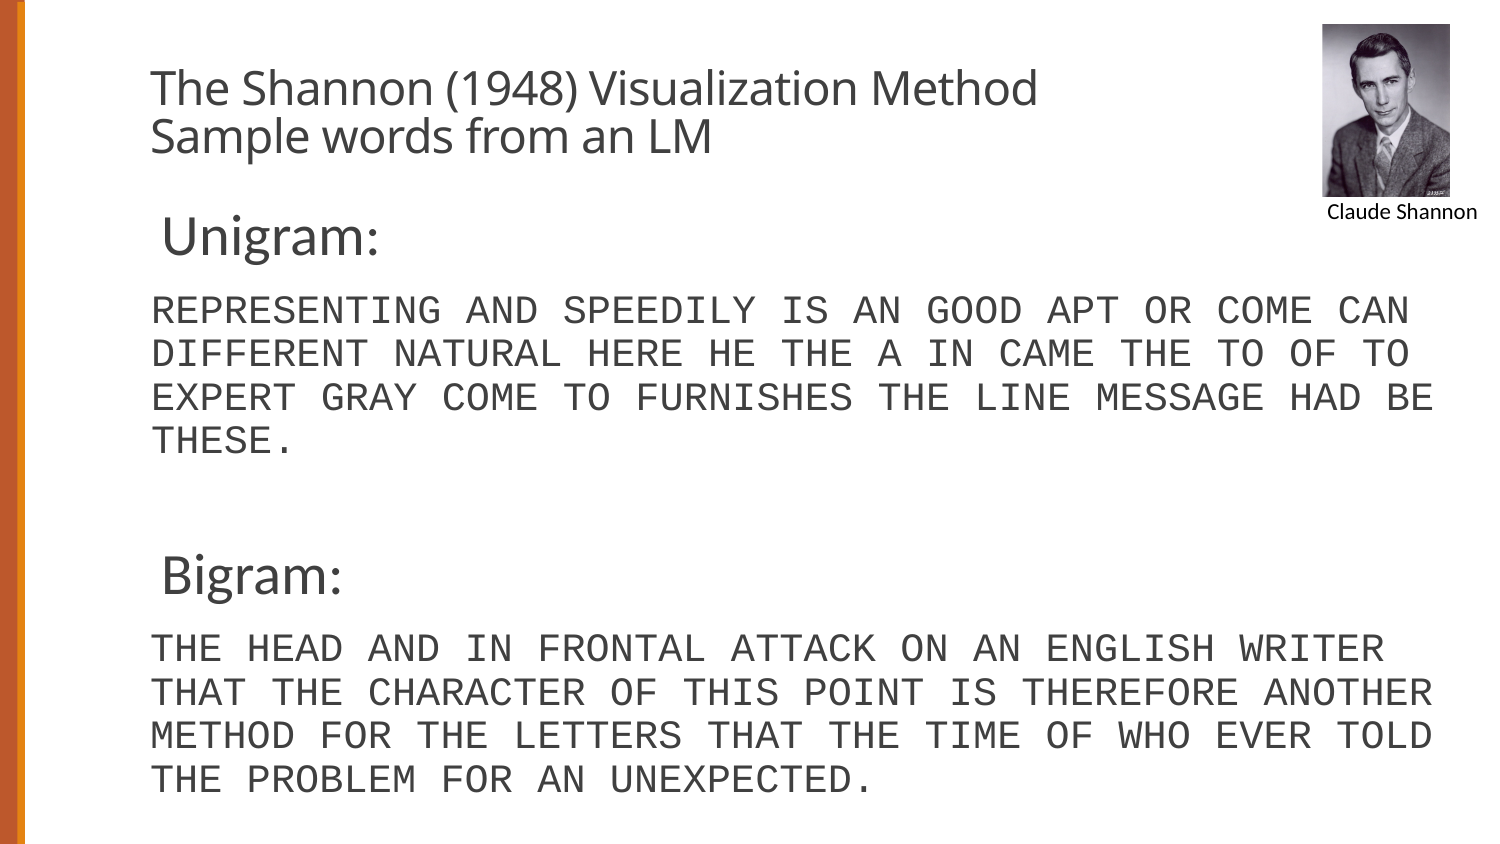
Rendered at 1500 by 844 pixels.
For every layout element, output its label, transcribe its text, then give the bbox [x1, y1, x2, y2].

picture [1321, 23, 1451, 198]
title The Shannon (1948) Visualization Method Sample words from an LM [135, 59, 1319, 171]
list Unigram: REPRESENTING AND SPEEDILY IS AN GOOD APT OR COME CAN DIFFERENT NATURAL HERE HE THE A IN CAME THE TO OF TO EXPERT GRAY COME TO FURNISHES THE LINE MESSAGE HAD BE THESE. Bigram: THE HEAD AND IN FRONTAL ATTACK ON AN ENGLISH WRITER THAT THE CHARACTER OF THIS POINT IS THEREFORE ANOTHER METHOD FOR THE LETTERS THAT THE TIME OF WHO EVER TOLD THE PROBLEM FOR AN UNEXPECTED. [150, 196, 1450, 810]
text_box Claude Shannon [1312, 188, 1500, 232]
